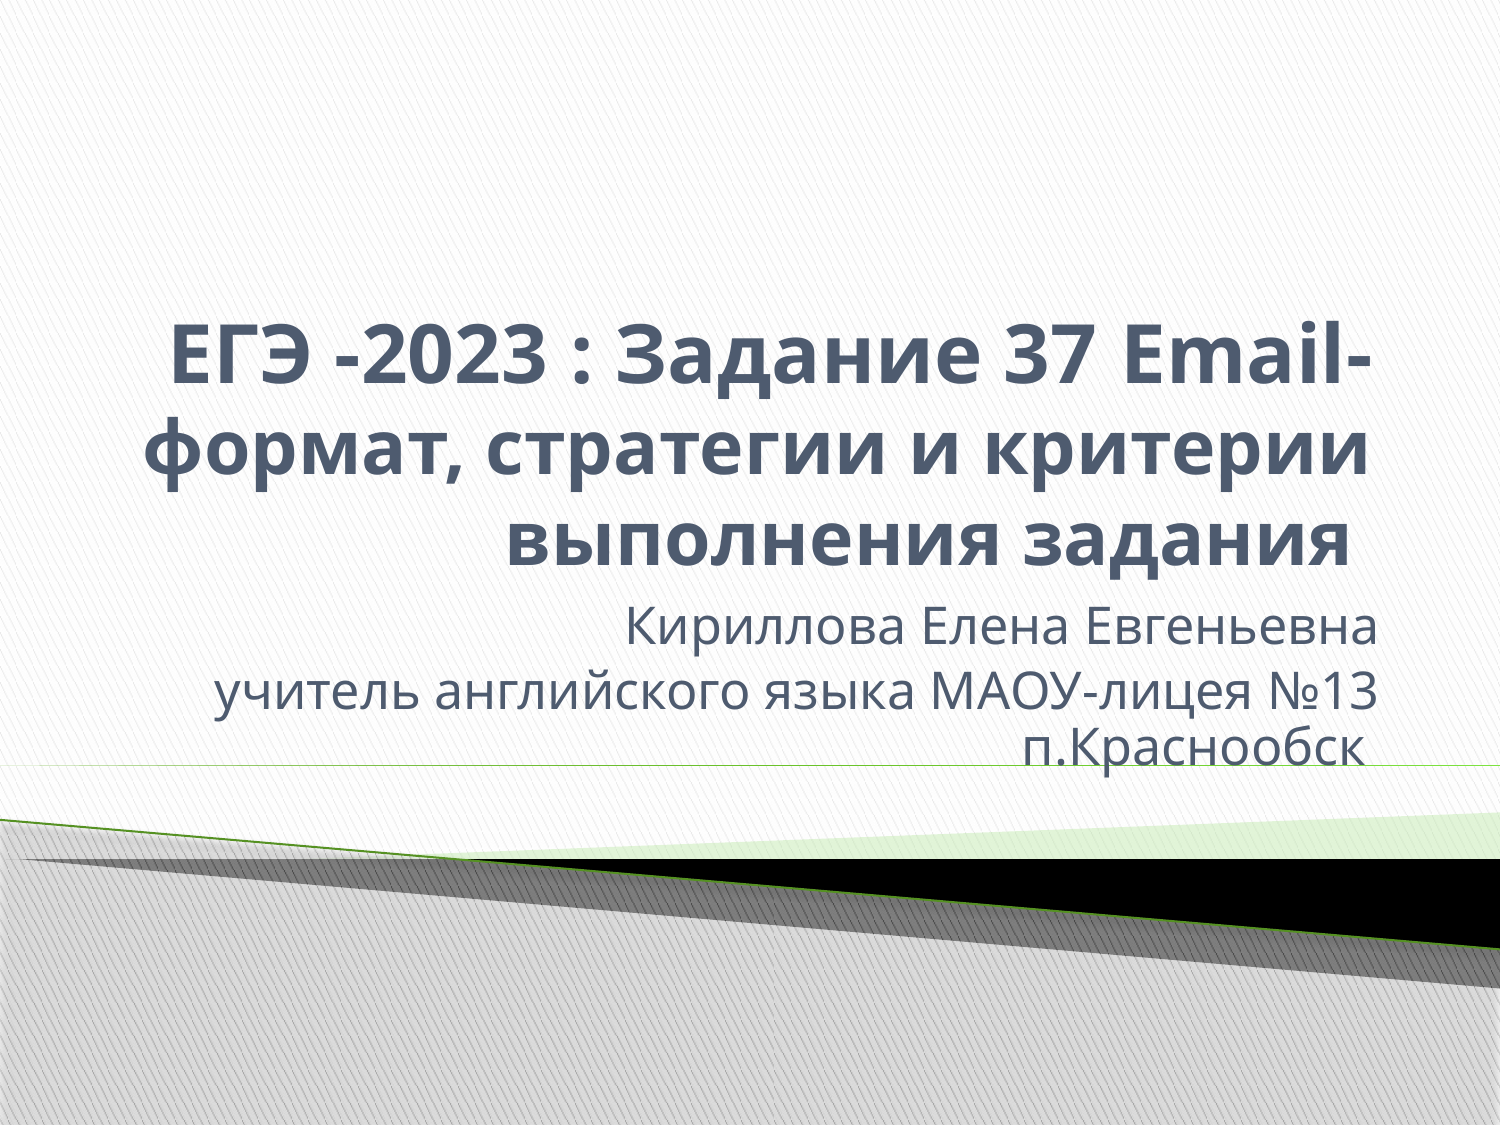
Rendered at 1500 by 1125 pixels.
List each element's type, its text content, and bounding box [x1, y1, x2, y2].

title ЕГЭ -2023 : Задание 37 Email- формат, стратегии и критерии выполнения задания [112, 287, 1388, 588]
subtitle Кириллова Елена Евгеньевна учитель английского языка МАОУ-лицея №13 п.Краснообск [112, 592, 1388, 790]
picture [5, 859, 1500, 989]
